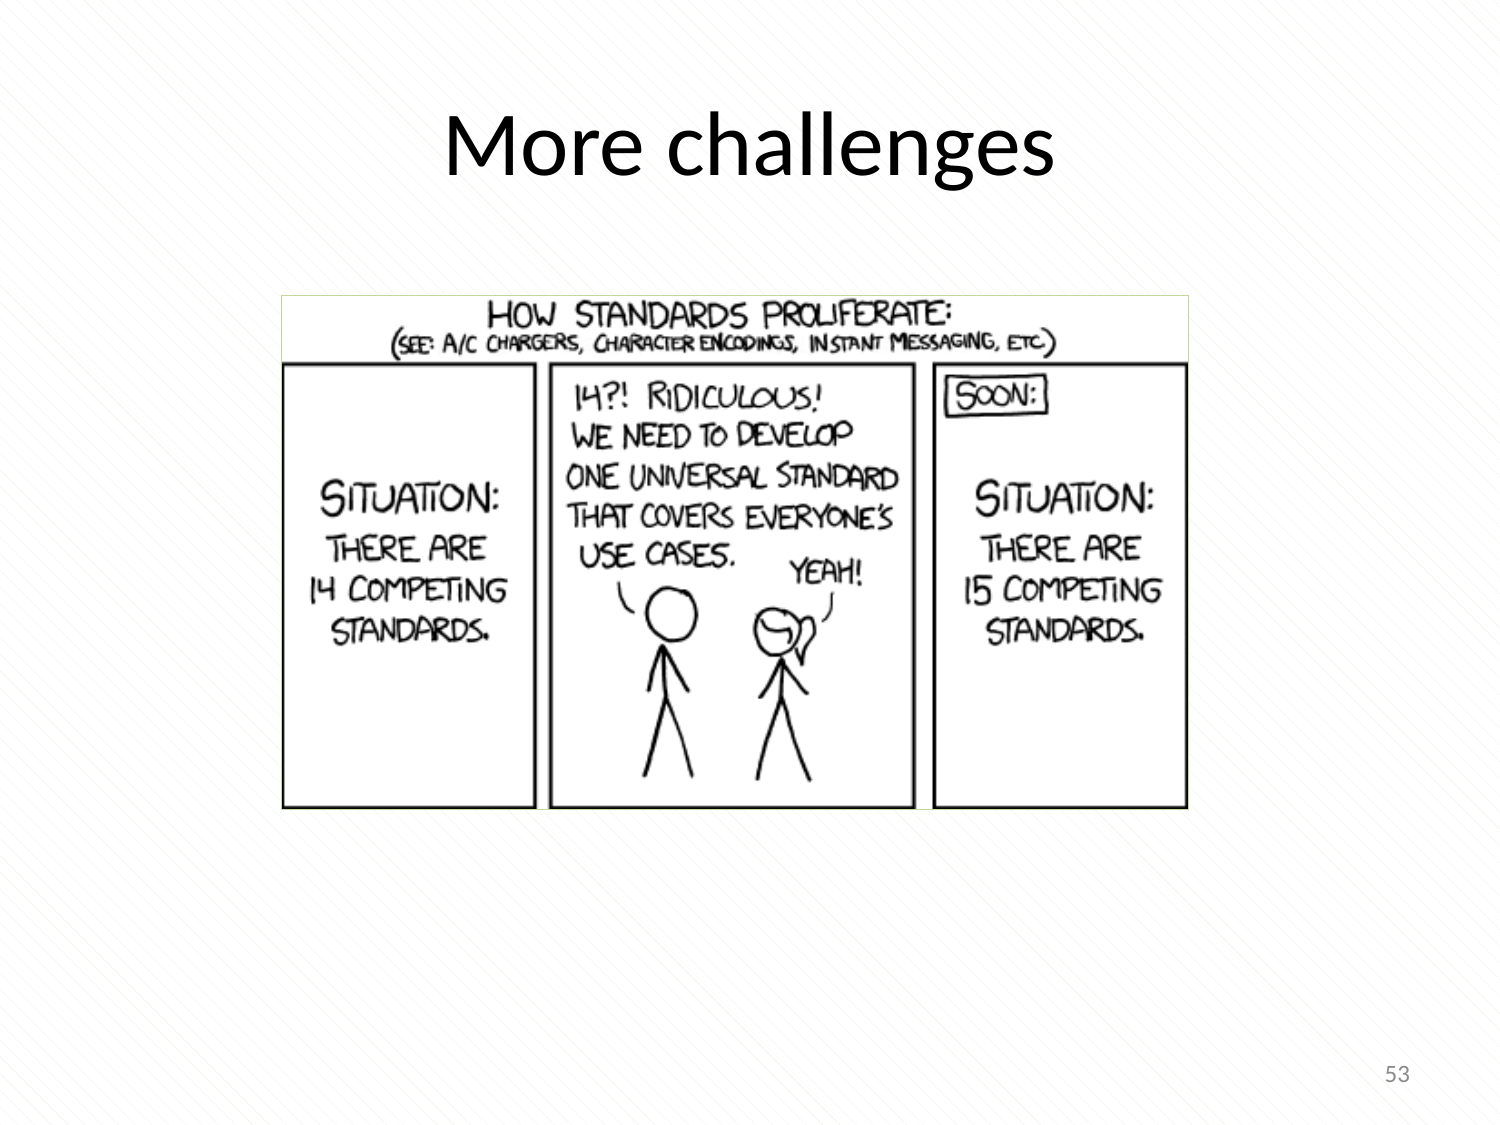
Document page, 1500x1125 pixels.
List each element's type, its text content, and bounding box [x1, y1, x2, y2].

picture [280, 295, 1189, 810]
title More challenges [75, 45, 1425, 233]
slide_number 53 [1074, 1042, 1425, 1103]
